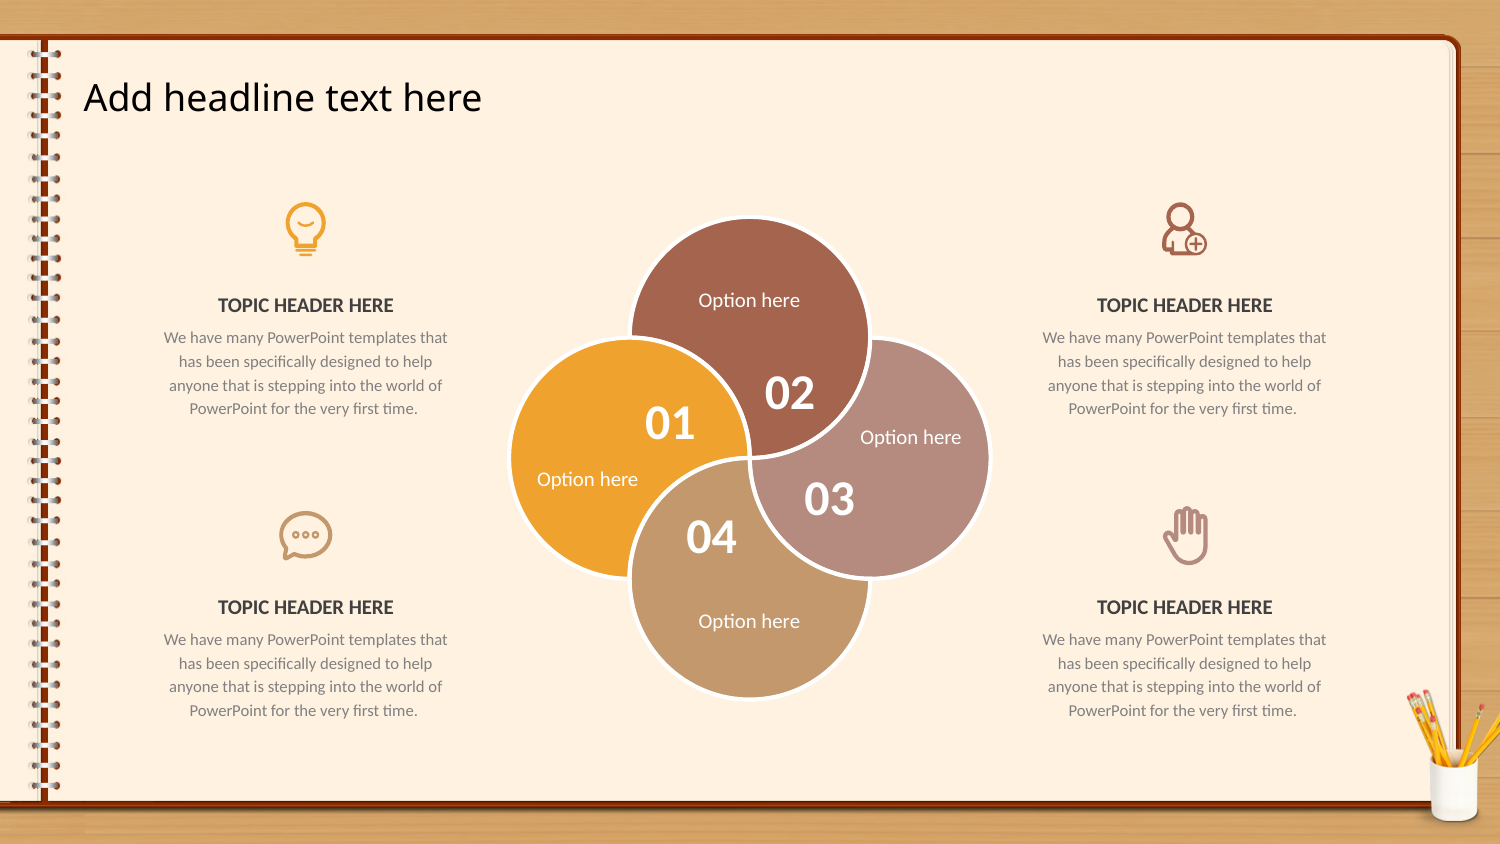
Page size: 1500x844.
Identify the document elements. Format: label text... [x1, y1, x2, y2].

text_box [279, 510, 333, 561]
text_box [629, 458, 871, 700]
text_box [1162, 506, 1208, 566]
text_box [1162, 202, 1208, 256]
text_box TOPIC HEADER HERE We have many PowerPoint templates that has been specifically designed to help anyone that is stepping into the world of PowerPoint for the very first time. [1033, 286, 1336, 419]
text_box TOPIC HEADER HERE We have many PowerPoint templates that has been specifically designed to help anyone that is stepping into the world of PowerPoint for the very first time. [1033, 588, 1336, 721]
text_box [509, 337, 750, 579]
text_box TOPIC HEADER HERE We have many PowerPoint templates that has been specifically designed to help anyone that is stepping into the world of PowerPoint for the very first time. [154, 588, 458, 721]
text_box [285, 202, 326, 252]
text_box [750, 337, 991, 579]
text_box Option here [683, 600, 815, 640]
text_box 04 [671, 496, 752, 571]
picture [0, 0, 1500, 844]
text_box [298, 253, 313, 257]
text_box 02 [750, 351, 831, 427]
text_box TOPIC HEADER HERE We have many PowerPoint templates that has been specifically designed to help anyone that is stepping into the world of PowerPoint for the very first time. [154, 286, 458, 419]
text_box Option here [683, 279, 815, 319]
text_box 01 [630, 382, 711, 457]
text_box 03 [789, 458, 870, 533]
text_box Option here [522, 458, 654, 498]
text_box [629, 216, 871, 458]
text_box Option here [845, 416, 977, 457]
text_box Add headline text here [83, 74, 604, 120]
